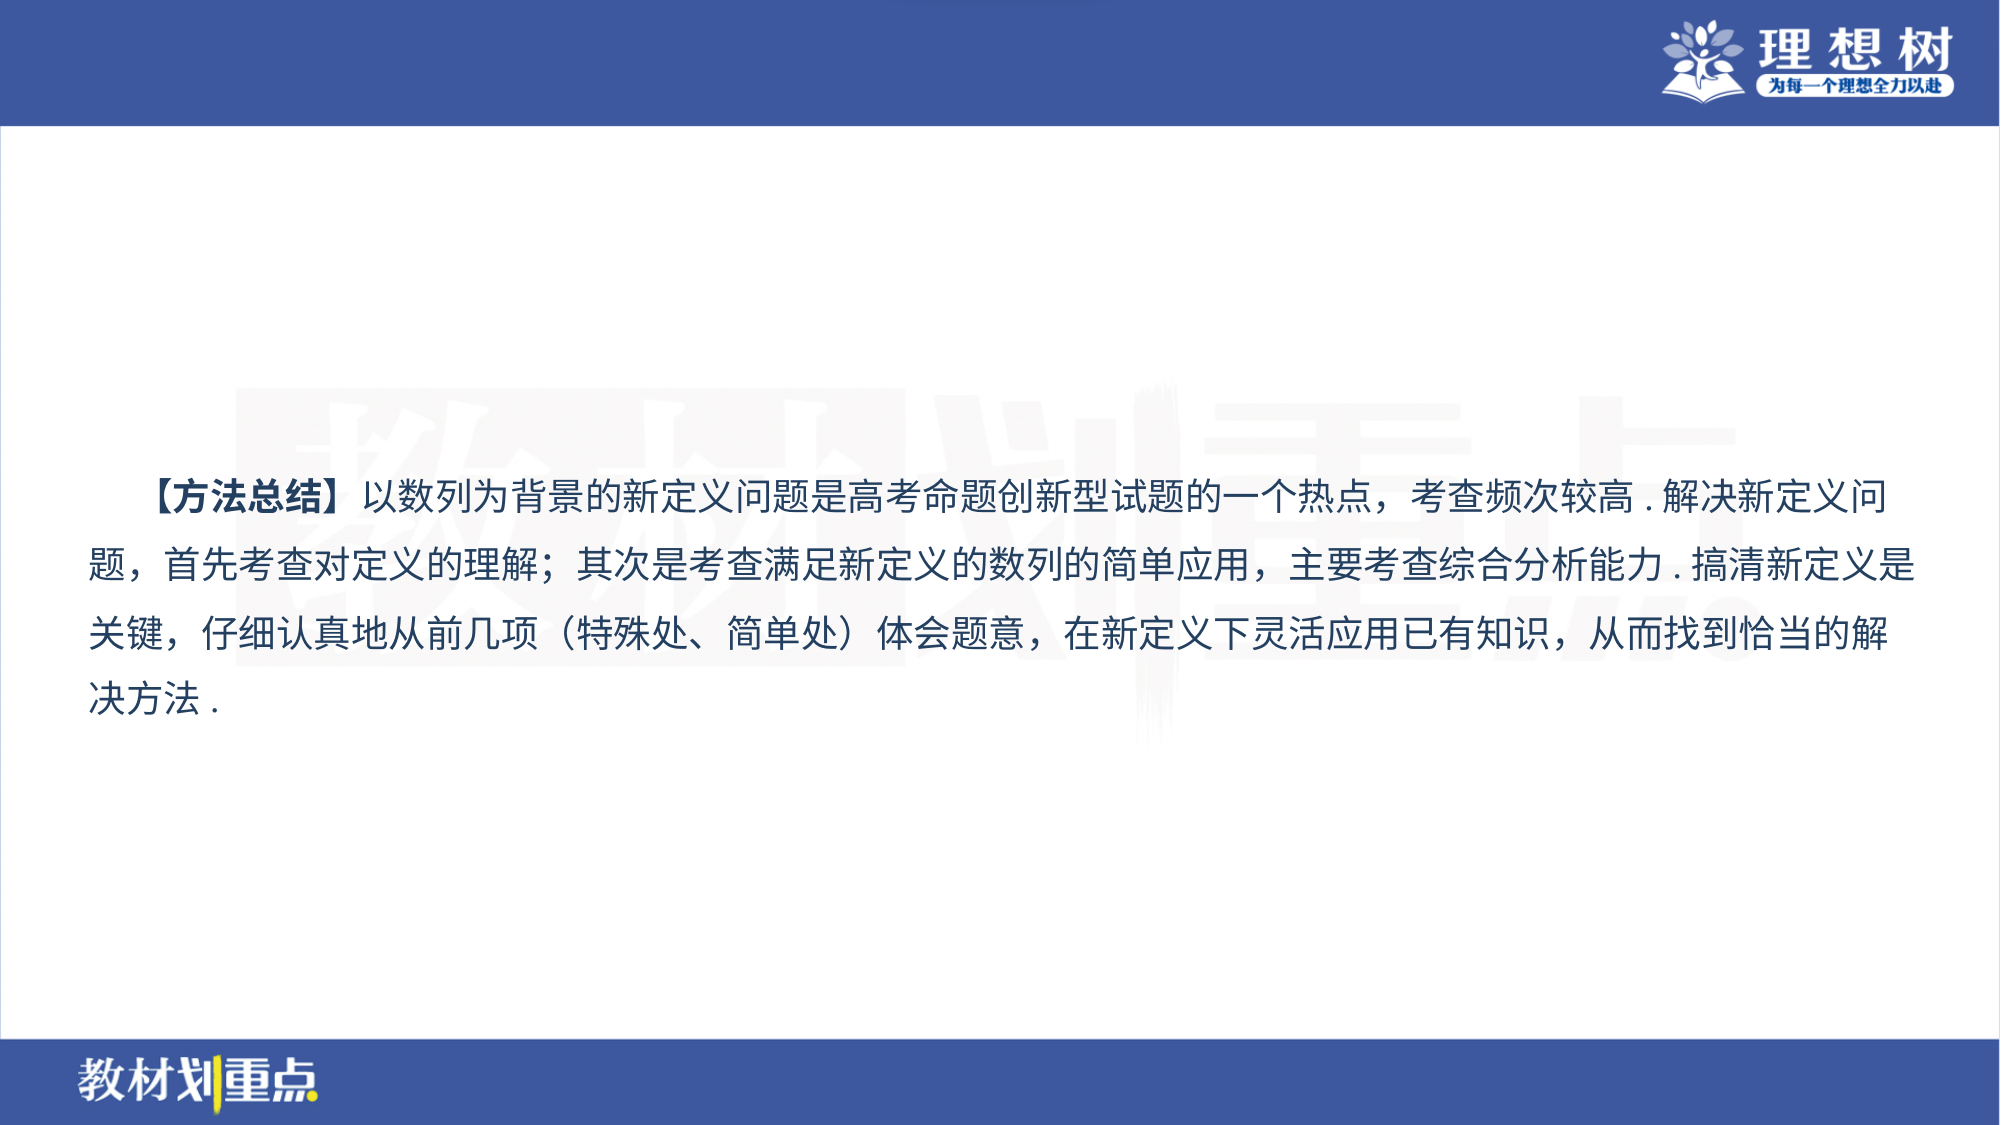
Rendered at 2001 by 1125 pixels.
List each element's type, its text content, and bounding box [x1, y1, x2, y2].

picture [0, 0, 2000, 1125]
text_box 【方法总结】以数列为背景的新定义问题是高考命题创新型试题的一个热点，考查频次较高.解决新定义问 题，首先考查对定义的理解；其次是考查满足新定义的数列的简单应用，主要考查综合分析能力.搞清新定义是 关键，仔细认真地从前几项（特殊处、简单处）体会题意，在新定义下灵活应用已有知识，从而找到恰当的解 决方法. [88, 448, 1911, 714]
